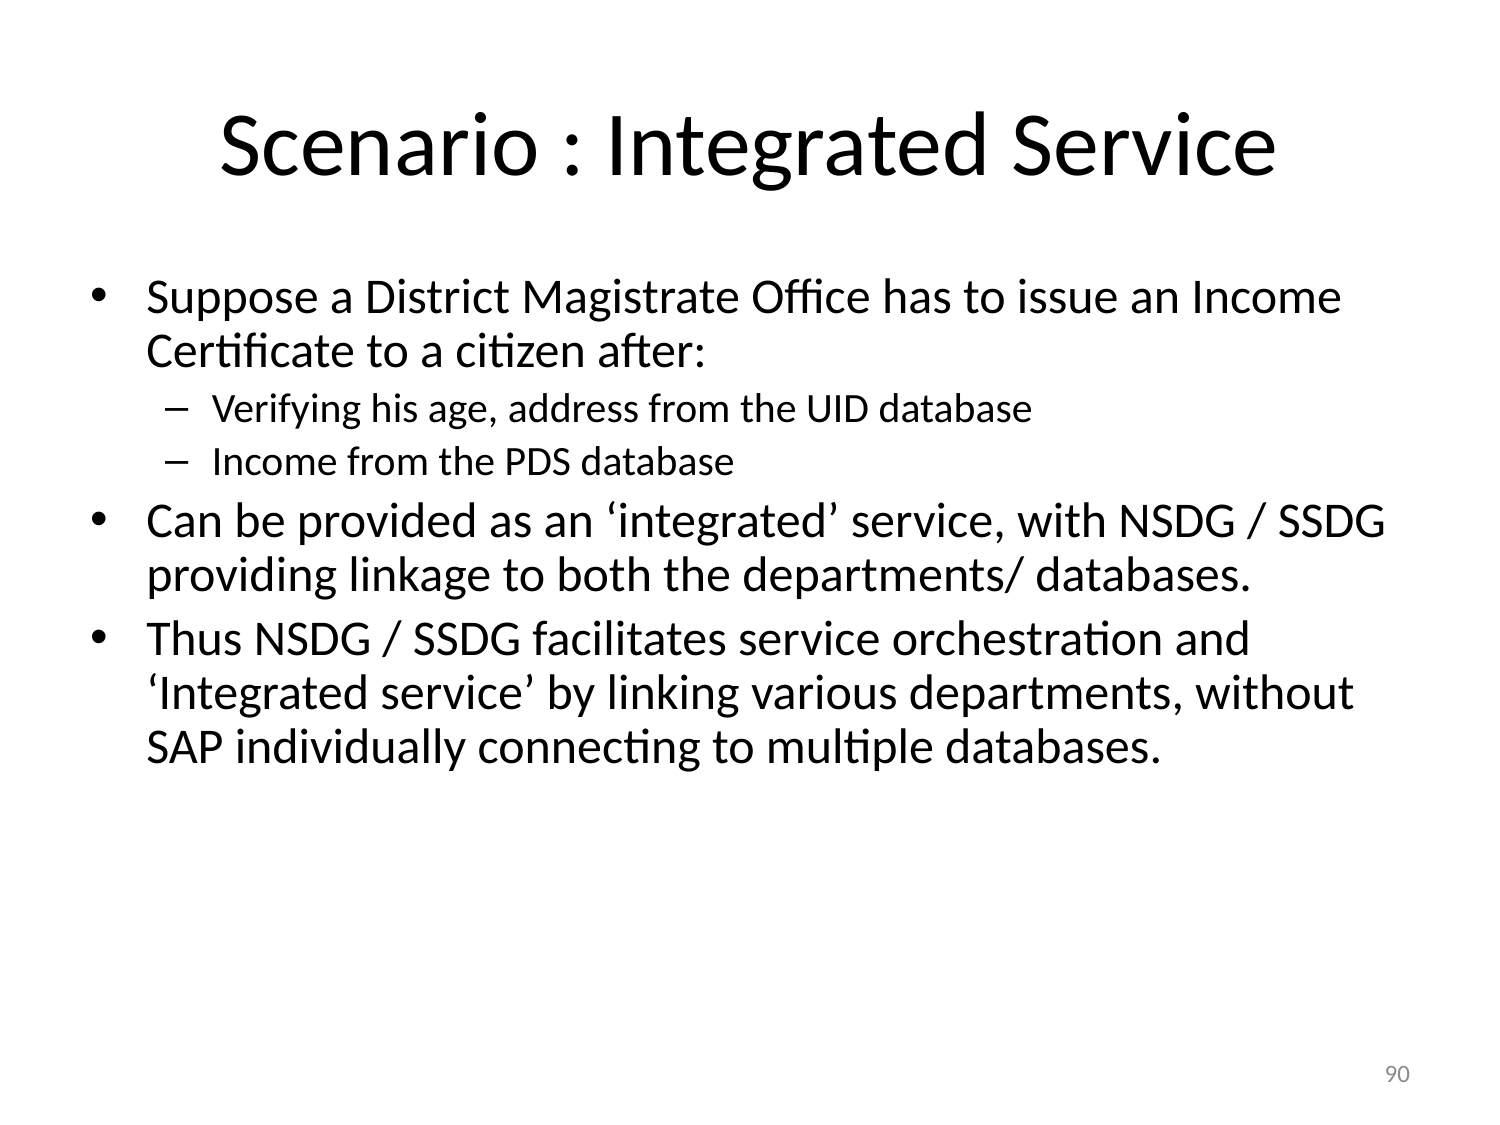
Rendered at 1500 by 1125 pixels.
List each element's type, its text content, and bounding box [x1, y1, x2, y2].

list Suppose a District Magistrate Office has to issue an Income Certificate to a citizen after: Verifying his age, address from the UID database Income from the PDS database Can be provided as an ‘integrated’ service, with NSDG / SSDG providing linkage to both the departments/ databases. Thus NSDG / SSDG facilitates service orchestration and ‘Integrated service’ by linking various departments, without SAP individually connecting to multiple databases. [75, 262, 1450, 1075]
title Scenario : Integrated Service [75, 45, 1425, 233]
slide_number 90 [1074, 1075, 1425, 1103]
